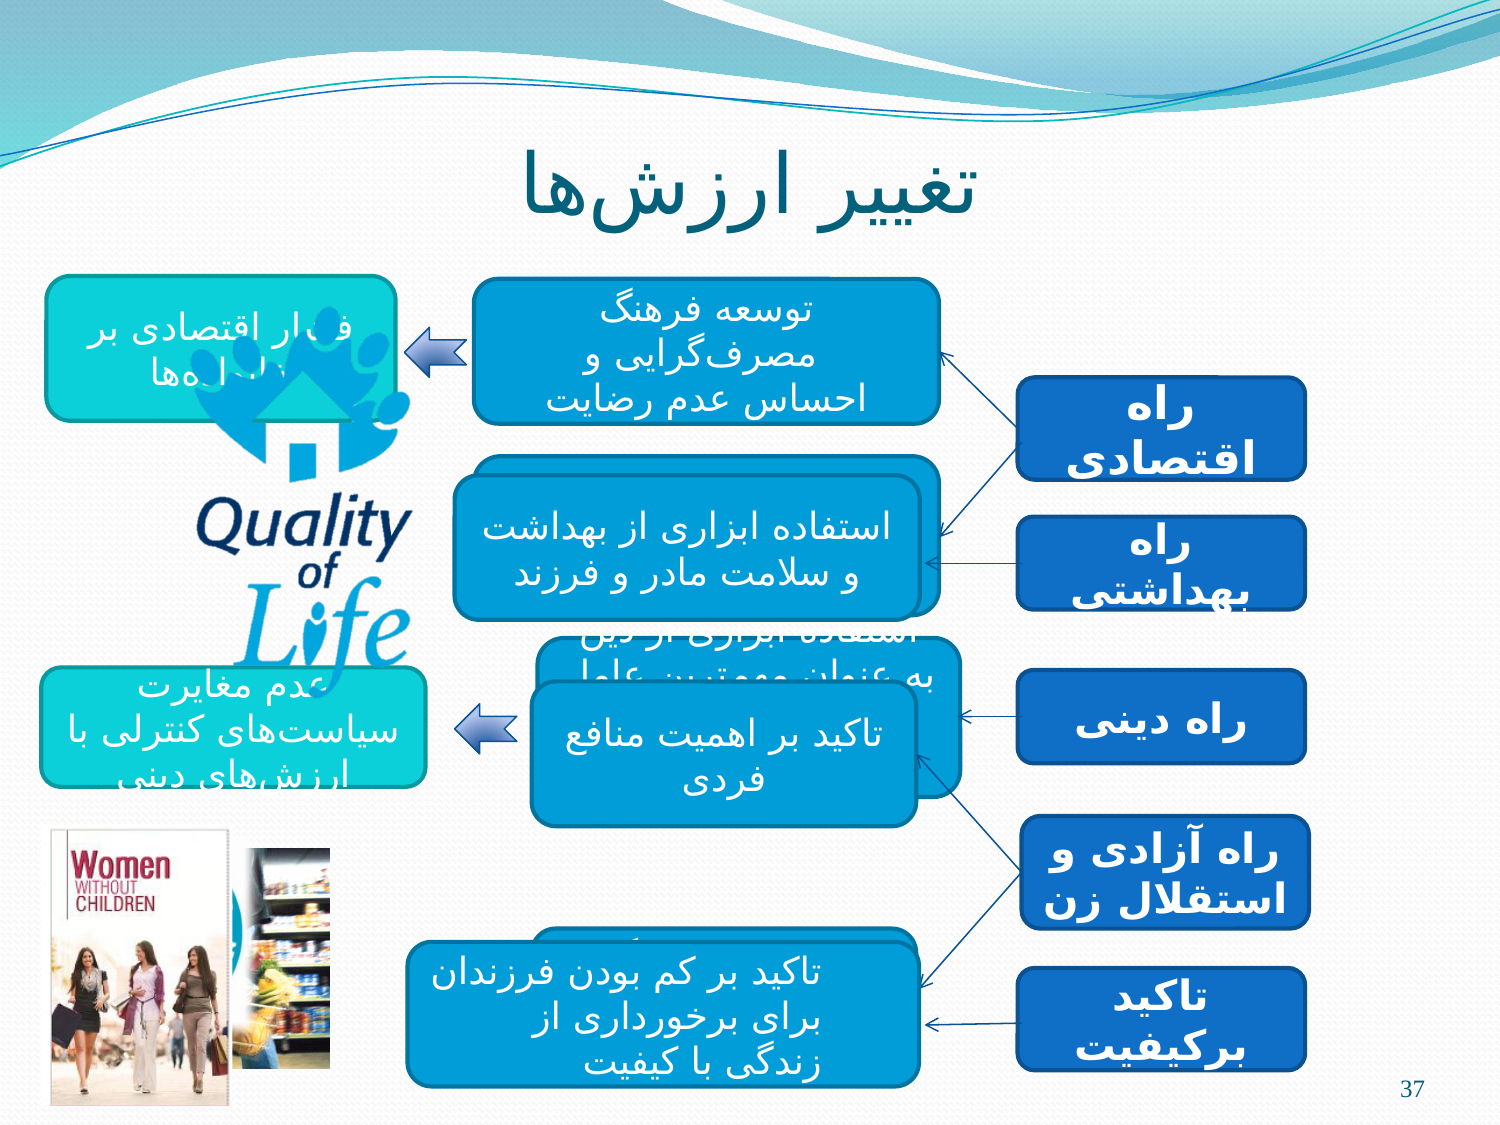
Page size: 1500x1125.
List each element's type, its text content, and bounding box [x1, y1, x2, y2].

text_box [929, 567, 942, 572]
text_box تاکيد بر اهميت منافع فردی [529, 679, 919, 829]
text_box راه دینی [1015, 667, 1308, 766]
text_box خلیج فارس [163, 665, 428, 728]
text_box چهارمحال [1015, 515, 1027, 550]
text_box دریای عمان [932, 461, 942, 550]
text_box توسعه فرهنگ مصرف‌گرایی و احساس عدم رضایت [471, 276, 942, 426]
text_box دریای خزر [909, 755, 915, 823]
text_box [450, 339, 468, 366]
text_box سمنان [1019, 818, 1028, 920]
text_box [918, 872, 1017, 990]
text_box راه آزادی و استقلال زن [1022, 813, 1312, 931]
text_box [454, 703, 518, 755]
text_box عدم مغایرت سياست‌های کنترلی با ارزش‌های دينی [39, 665, 428, 790]
text_box قم [932, 353, 938, 420]
title افزایش جمعیت از نگاه موافقین [912, 946, 922, 1002]
picture [40, 824, 263, 1107]
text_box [938, 442, 1022, 538]
title تغییر ارزش‌ها [74, 42, 1426, 231]
text_box تهران [1015, 380, 1022, 438]
text_box تاکید بر کم بودن فرزندان برای برخورداری از زندگی با کیفیت [405, 939, 922, 1089]
text_box تهران [1022, 445, 1027, 481]
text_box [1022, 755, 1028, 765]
text_box اصفهان [1015, 970, 1022, 1000]
slide_number 37 [1299, 1042, 1425, 1103]
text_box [915, 753, 1022, 873]
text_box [924, 1022, 1022, 1026]
picture [168, 281, 444, 717]
text_box راه اقتصادی [1015, 375, 1308, 482]
text_box یزد [163, 283, 168, 423]
text_box استفاده ابزاری از بهداشت و سلامت مادر و فرزند [452, 473, 922, 622]
text_box تاکید برکیفیت [1015, 965, 1308, 1073]
text_box استفاده ابزاری از دين به عنوان مهم‌ترين عامل تأثيرگذار و موفق در اجرای سياست‌های کنترلی [535, 635, 963, 753]
text_box تغيير سبک زندگی مطابق مدل زندگی غربی [533, 926, 911, 944]
text_box تاکيد بر ضرورت کاهش جمعيت برای رسيدن به رشد اجتماعی و اقتصادی [473, 454, 942, 618]
picture [237, 848, 331, 1070]
text_box راه بهداشتی [1015, 514, 1308, 612]
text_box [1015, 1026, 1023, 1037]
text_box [938, 350, 1018, 429]
text_box فشار اقتصادی بر خانواده‌ها [44, 273, 389, 423]
